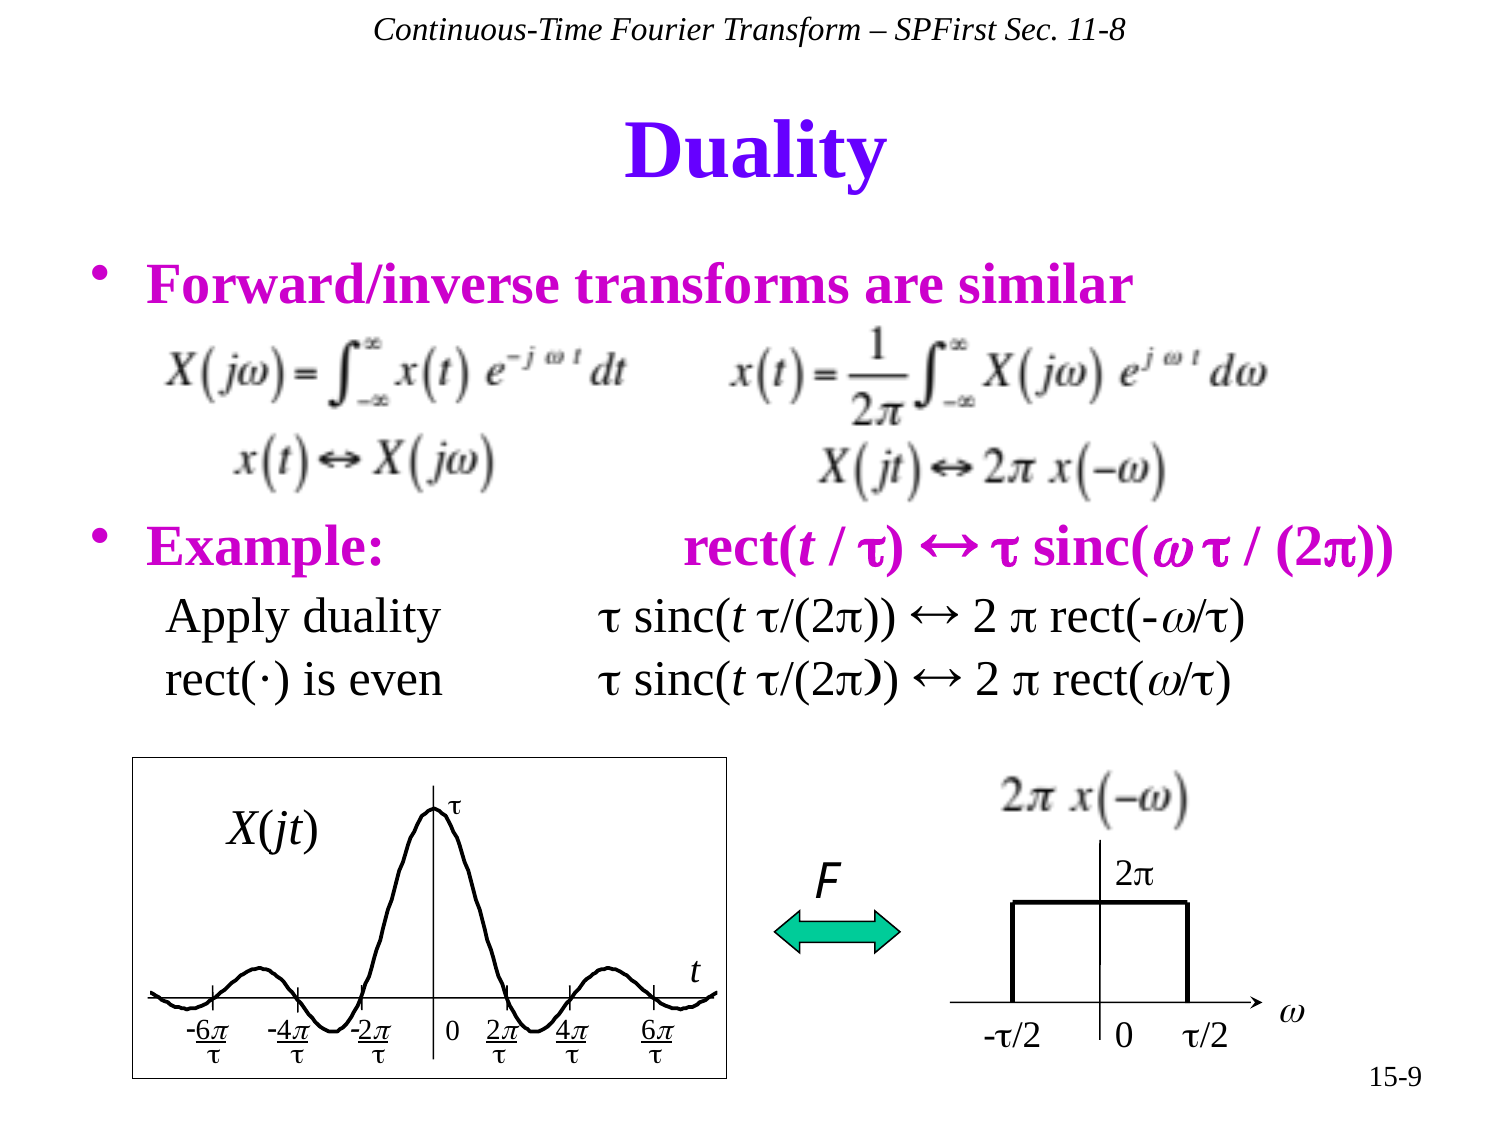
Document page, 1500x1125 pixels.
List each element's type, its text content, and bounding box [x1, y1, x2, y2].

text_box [227, 425, 497, 498]
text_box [811, 433, 1171, 506]
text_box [949, 762, 1313, 1063]
text_box rect(·) is even t sinc(t t/(2p))  2 p rect(w/t) [74, 637, 1438, 738]
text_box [159, 322, 631, 417]
text_box Continuous-Time Fourier Transform – SPFirst Sec. 11-8 [0, 0, 1500, 55]
text_box Example: rect(t / t)  t sinc(w t / (2p)) [74, 499, 1438, 574]
slide_number 15-9 [1124, 1049, 1438, 1125]
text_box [766, 840, 901, 954]
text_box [124, 749, 738, 1088]
title Duality [75, 55, 1438, 237]
text_box Apply duality t sinc(t t/(2p))  2 p rect(-w/t) [74, 574, 1438, 637]
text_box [723, 312, 1271, 430]
list Forward/inverse transforms are similar [75, 237, 1438, 325]
